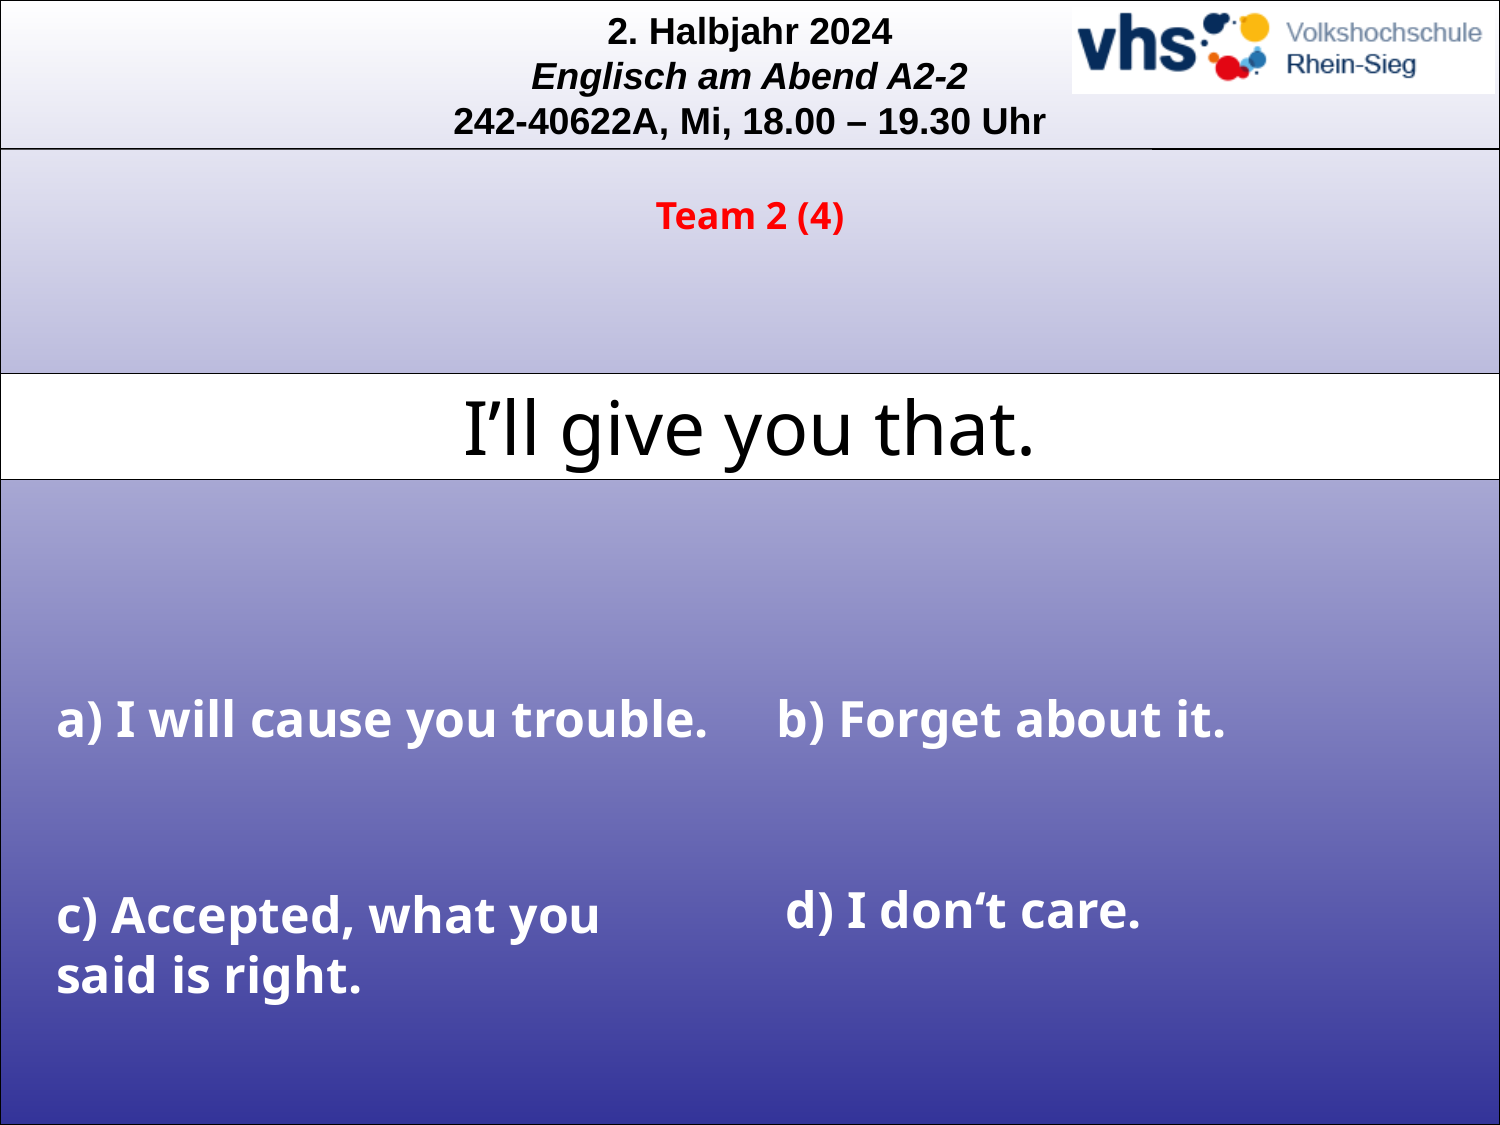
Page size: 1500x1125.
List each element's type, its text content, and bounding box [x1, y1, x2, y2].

title I’ll give you that. [0, 373, 1500, 480]
picture [1072, 7, 1495, 94]
text_box a) I will cause you trouble. [41, 680, 730, 756]
text_box d) I don‘t care. [770, 871, 1500, 947]
text_box c) Accepted, what you said is right. [41, 876, 703, 1012]
text_box b) Forget about it. [761, 680, 1500, 756]
text_box Team 2 (4) [0, 184, 1500, 245]
